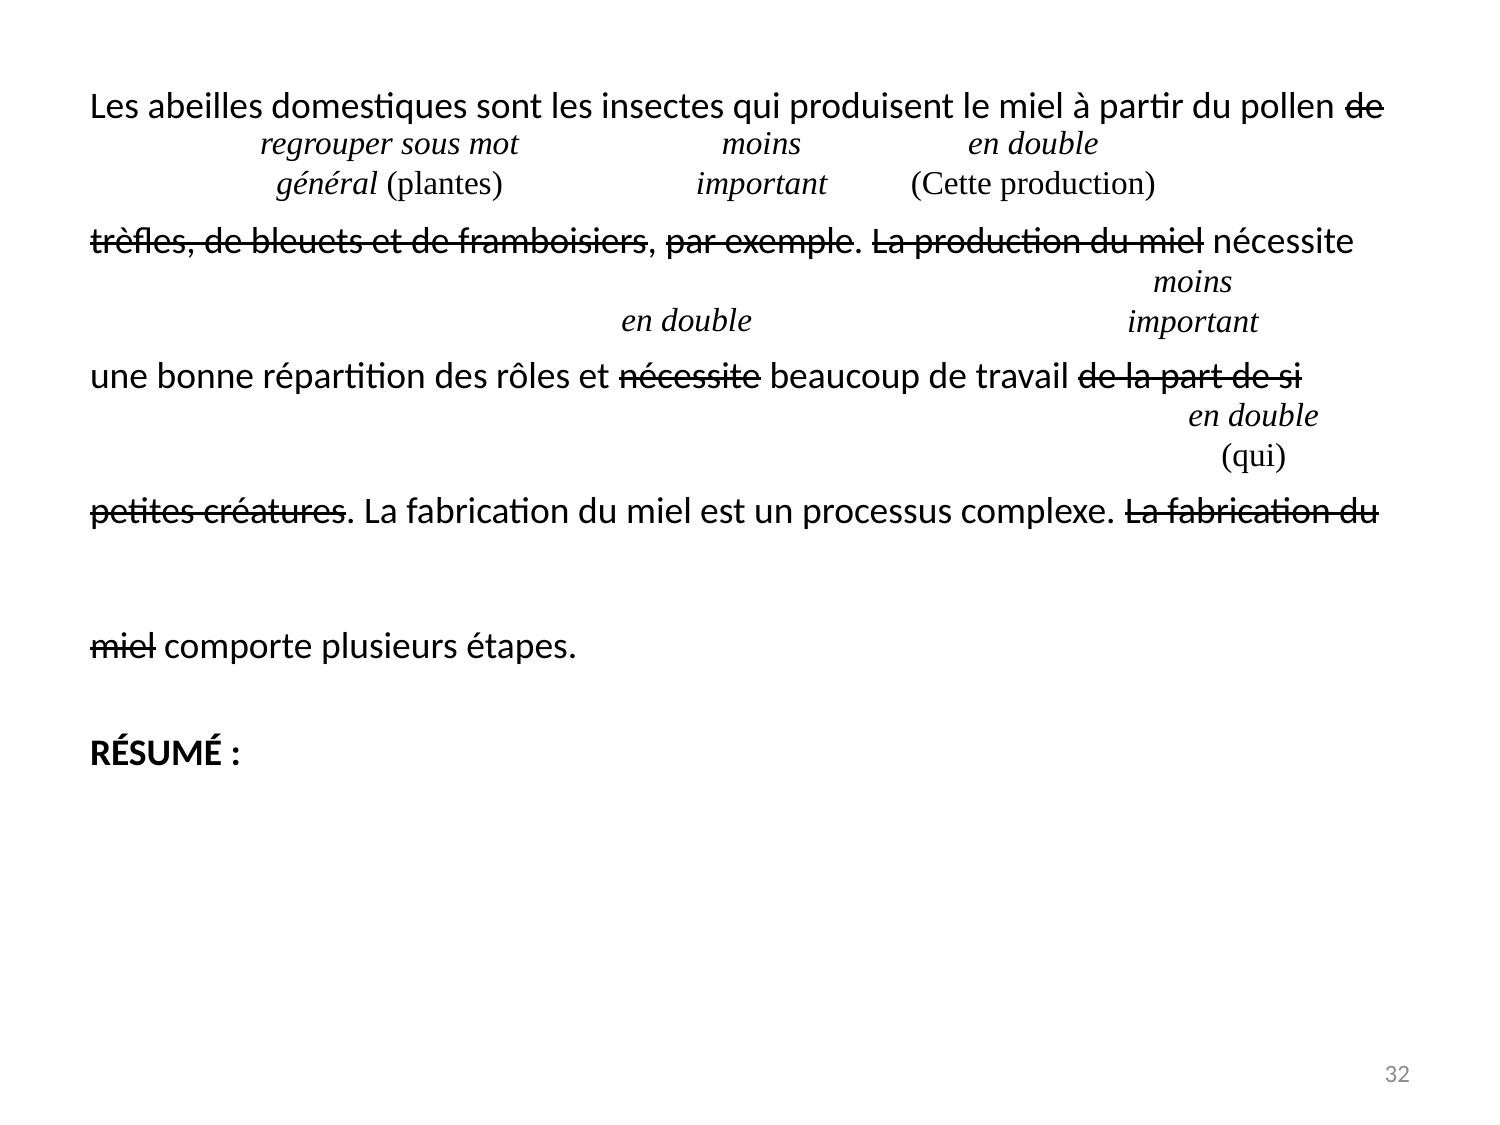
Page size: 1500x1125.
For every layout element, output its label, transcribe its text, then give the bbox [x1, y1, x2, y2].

text_box moins important [1092, 251, 1294, 333]
text_box moins important [655, 113, 868, 195]
text_box regrouper sous mot général (plantes) [206, 113, 573, 185]
text_box en double (qui) [1116, 385, 1392, 461]
slide_number 32 [1074, 1042, 1425, 1103]
list Les abeilles domestiques sont les insectes qui produisent le miel à partir du pollen de trèfles, de bleuets et de framboisiers, par exemple. La production du miel nécessite une bonne répartition des rôles et nécessite beaucoup de travail de la part de si petites créatures. La fabrication du miel est un processus complexe. La fabrication du miel comporte plusieurs étapes. RÉSUMÉ : [75, 0, 1424, 1024]
text_box en double [549, 290, 825, 366]
text_box en double (Cette production) [832, 113, 1235, 189]
